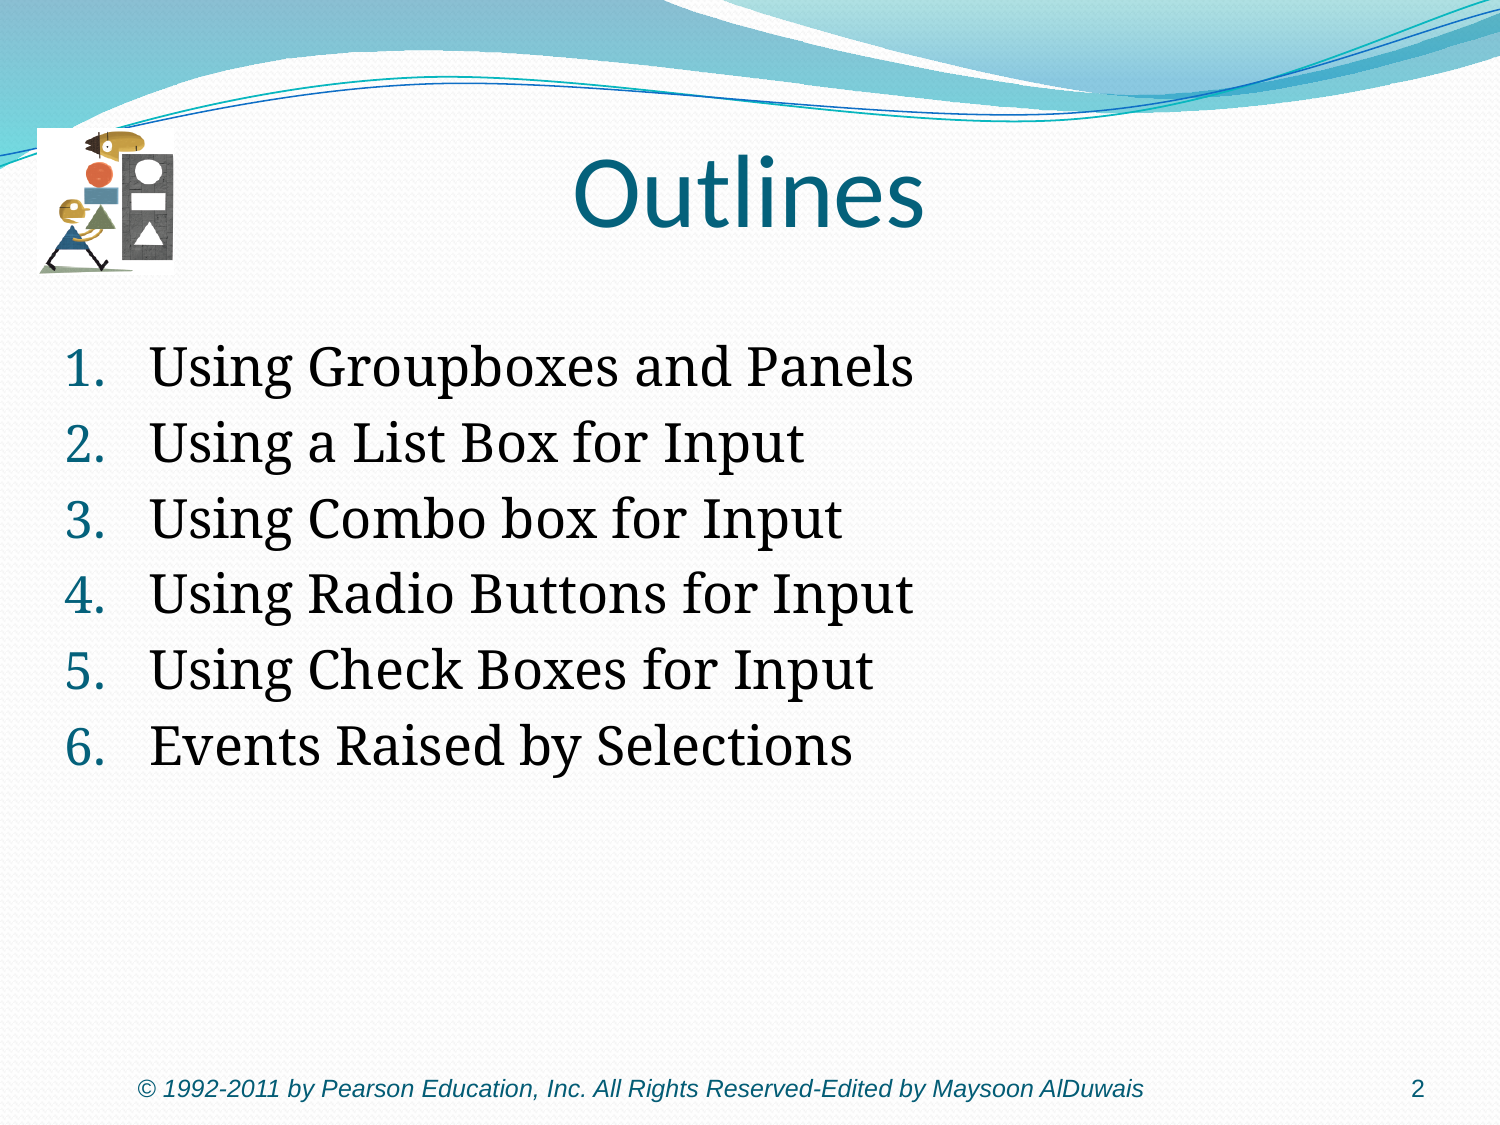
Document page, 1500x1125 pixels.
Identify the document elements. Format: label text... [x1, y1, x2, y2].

footer © 1992-2011 by Pearson Education, Inc. All Rights Reserved-Edited by Maysoon AlDuwais [137, 1042, 1299, 1103]
list Using Groupboxes and Panels Using a List Box for Input Using Combo box for Input Using Radio Buttons for Input Using Check Boxes for Input Events Raised by Selections [50, 324, 1469, 1006]
picture [37, 128, 75, 275]
slide_number 2 [1299, 1042, 1425, 1103]
title Outlines [75, 115, 1425, 303]
